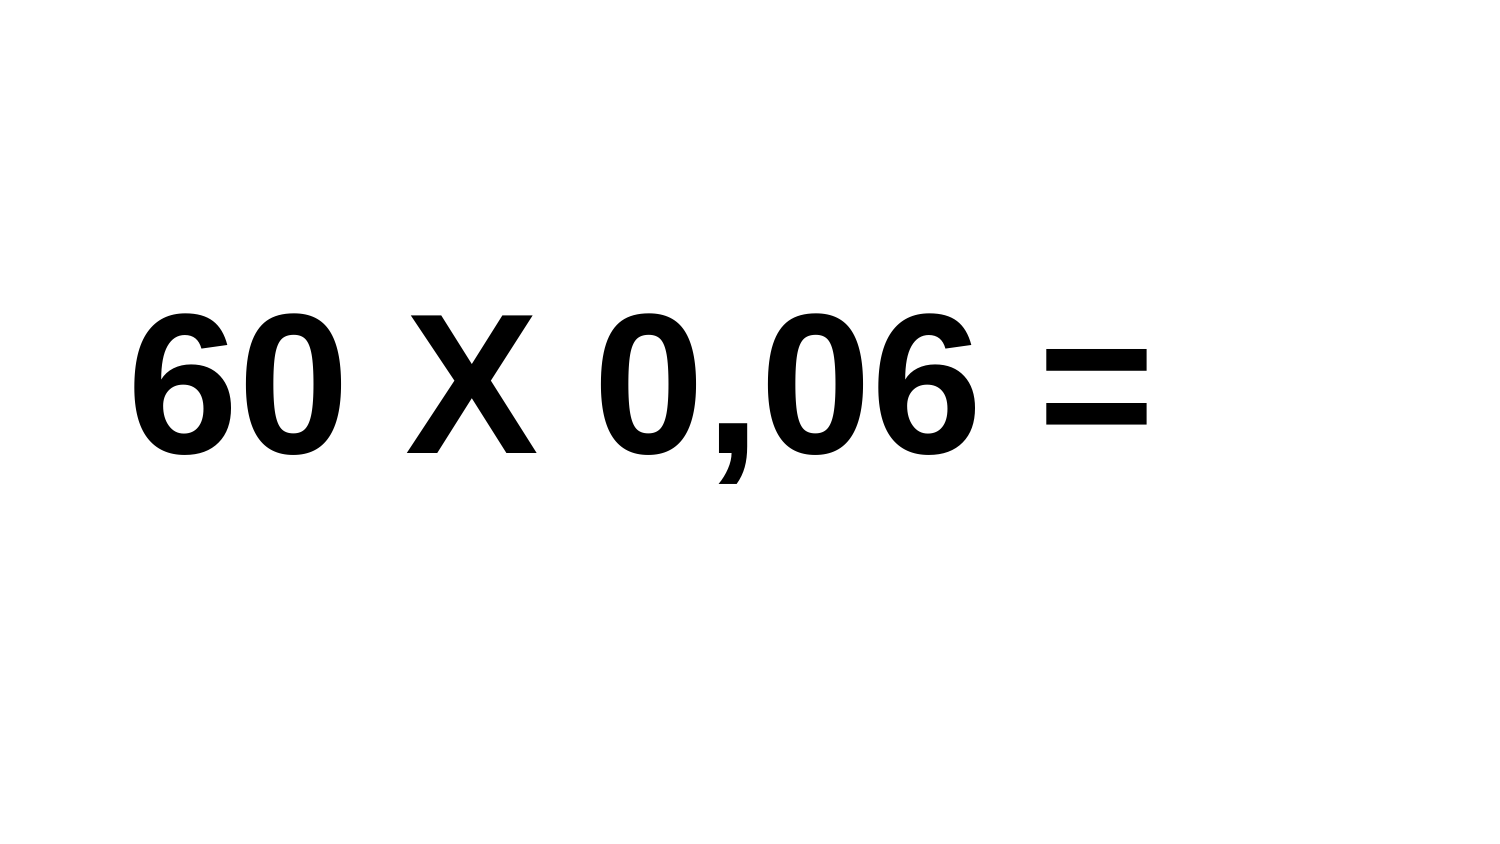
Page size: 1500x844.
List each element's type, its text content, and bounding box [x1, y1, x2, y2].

text_box 60 X 0,06 = [112, 318, 1388, 509]
